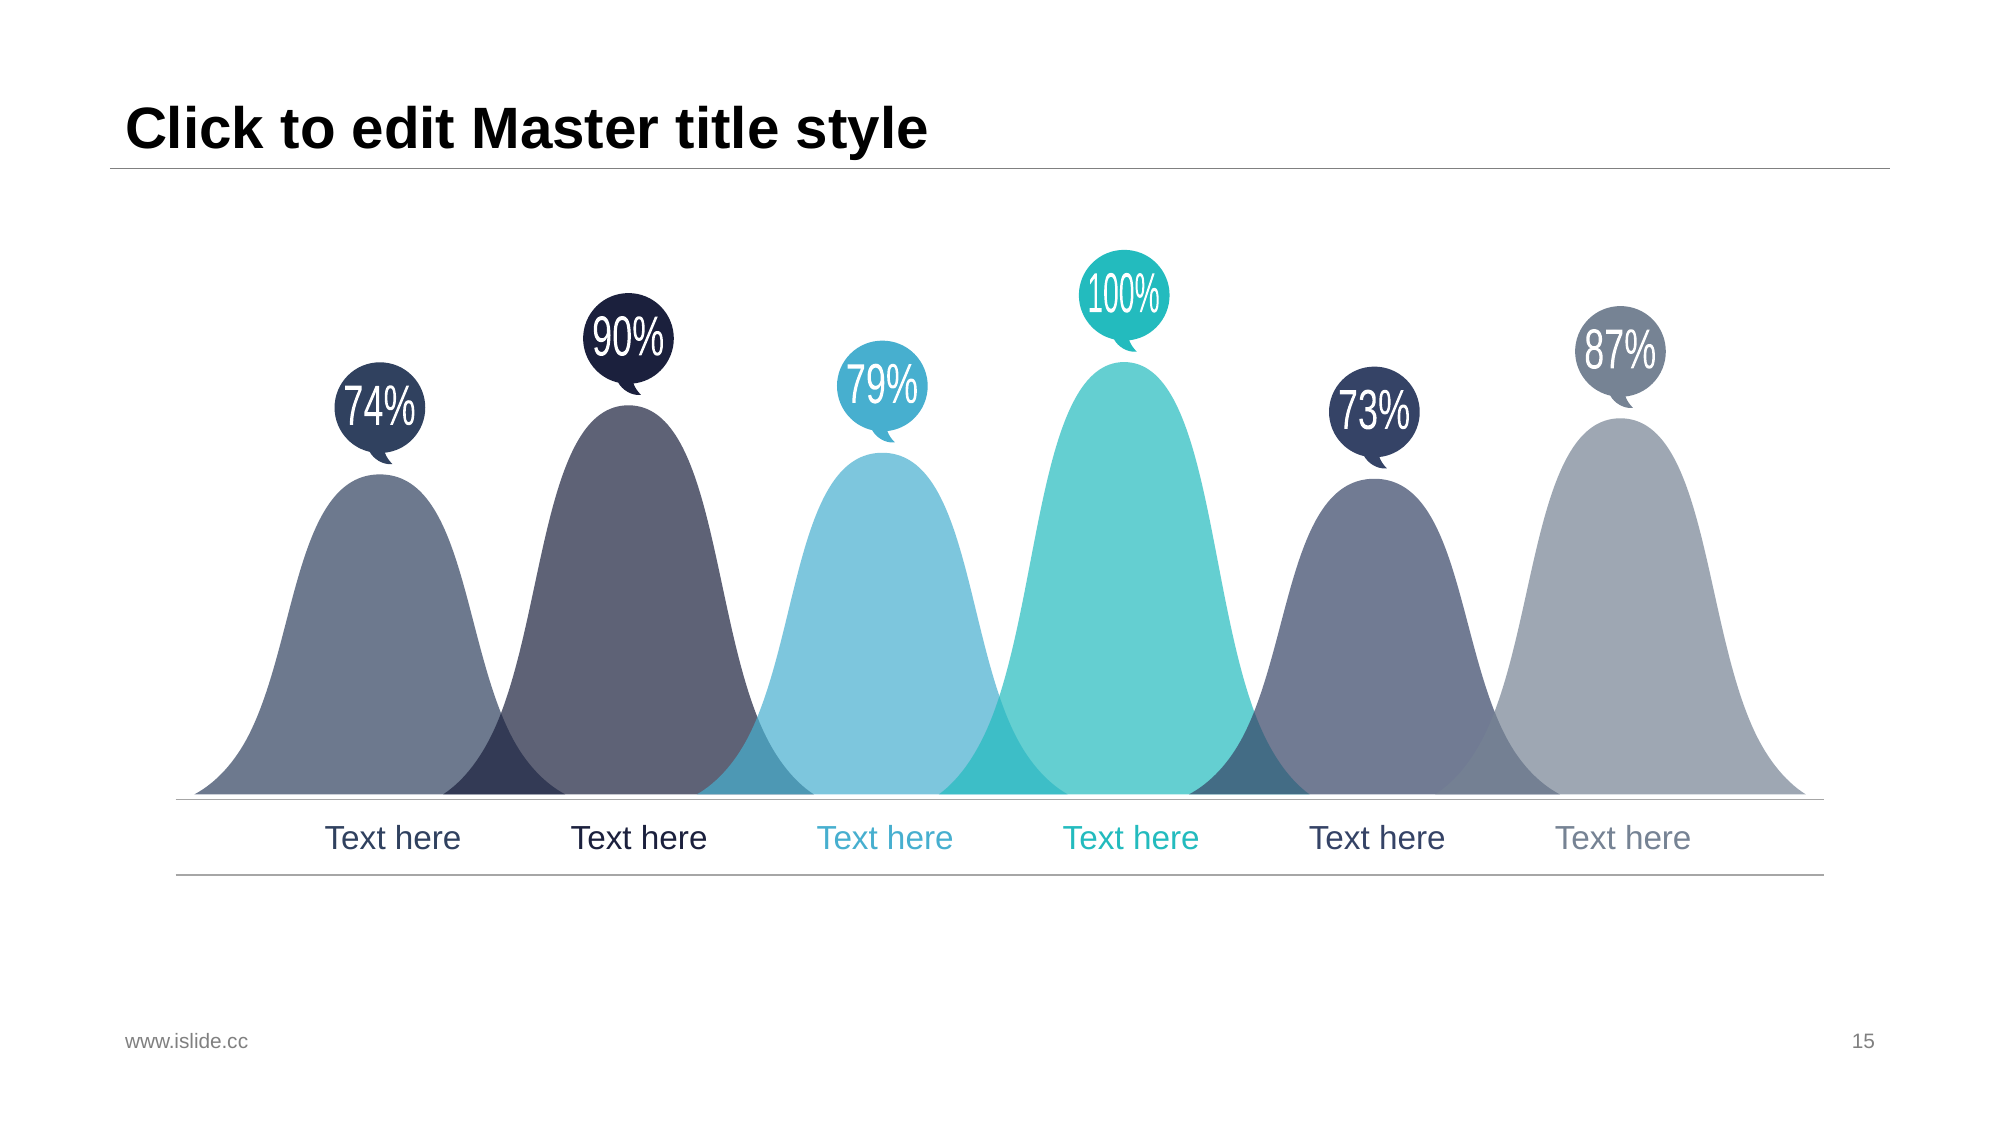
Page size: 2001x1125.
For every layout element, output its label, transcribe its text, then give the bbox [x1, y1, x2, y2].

title Click to edit Master title style [109, 0, 1890, 169]
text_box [175, 249, 1825, 875]
footer www.islide.cc [109, 1023, 790, 1058]
slide_number 15 [1412, 1023, 1890, 1058]
